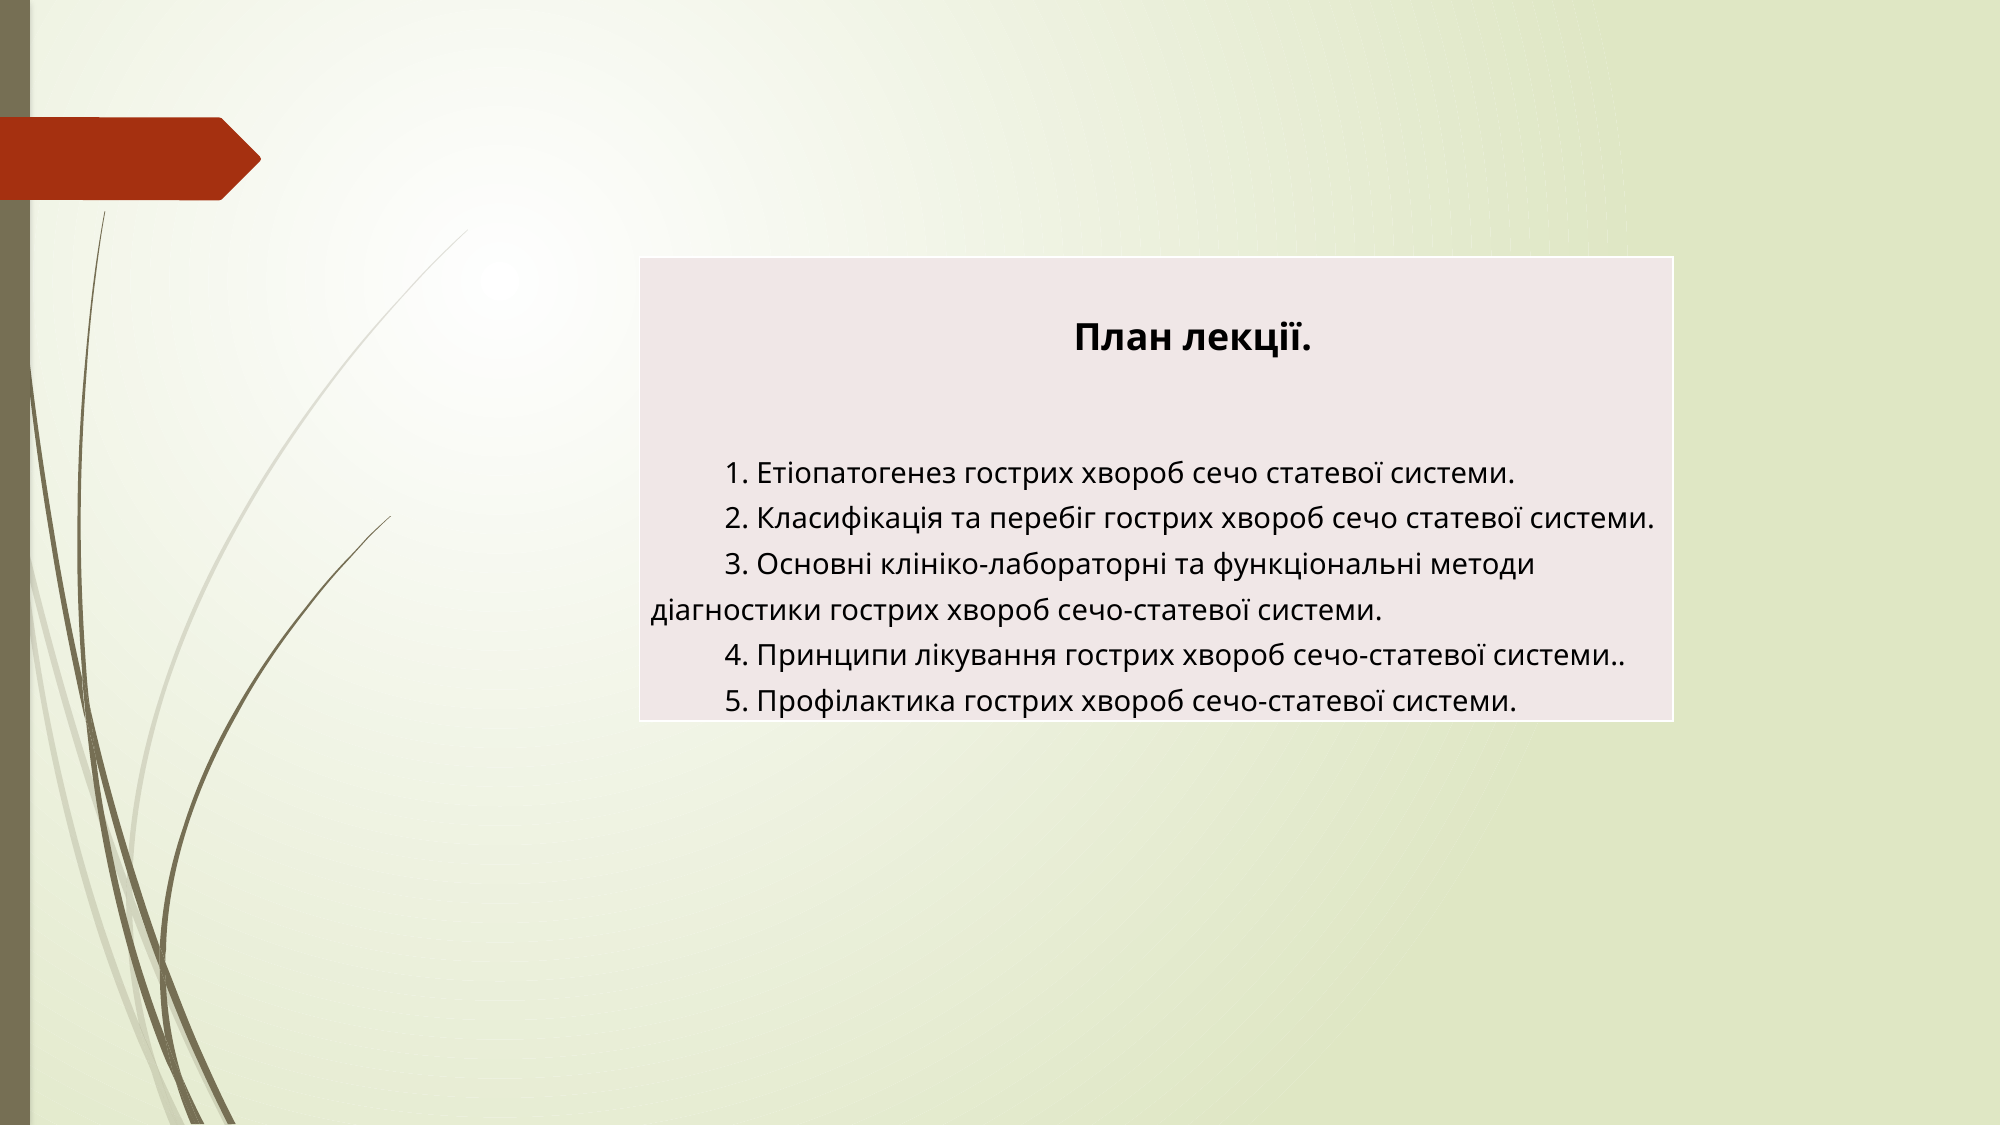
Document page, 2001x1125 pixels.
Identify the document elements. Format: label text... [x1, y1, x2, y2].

table_header План лекції. 1. Етіопатогенез гострих хвороб сечо статевої системи. 2. Класифікація та перебіг гострих хвороб сечо статевої системи. 3. Основні клініко-лабораторні та функціональні методи діагностики гострих хвороб сечо-статевої системи. 4. Принципи лікування гострих хвороб сечо-статевої системи.. 5. Профілактика гострих хвороб сечо-статевої системи. [640, 258, 1672, 720]
